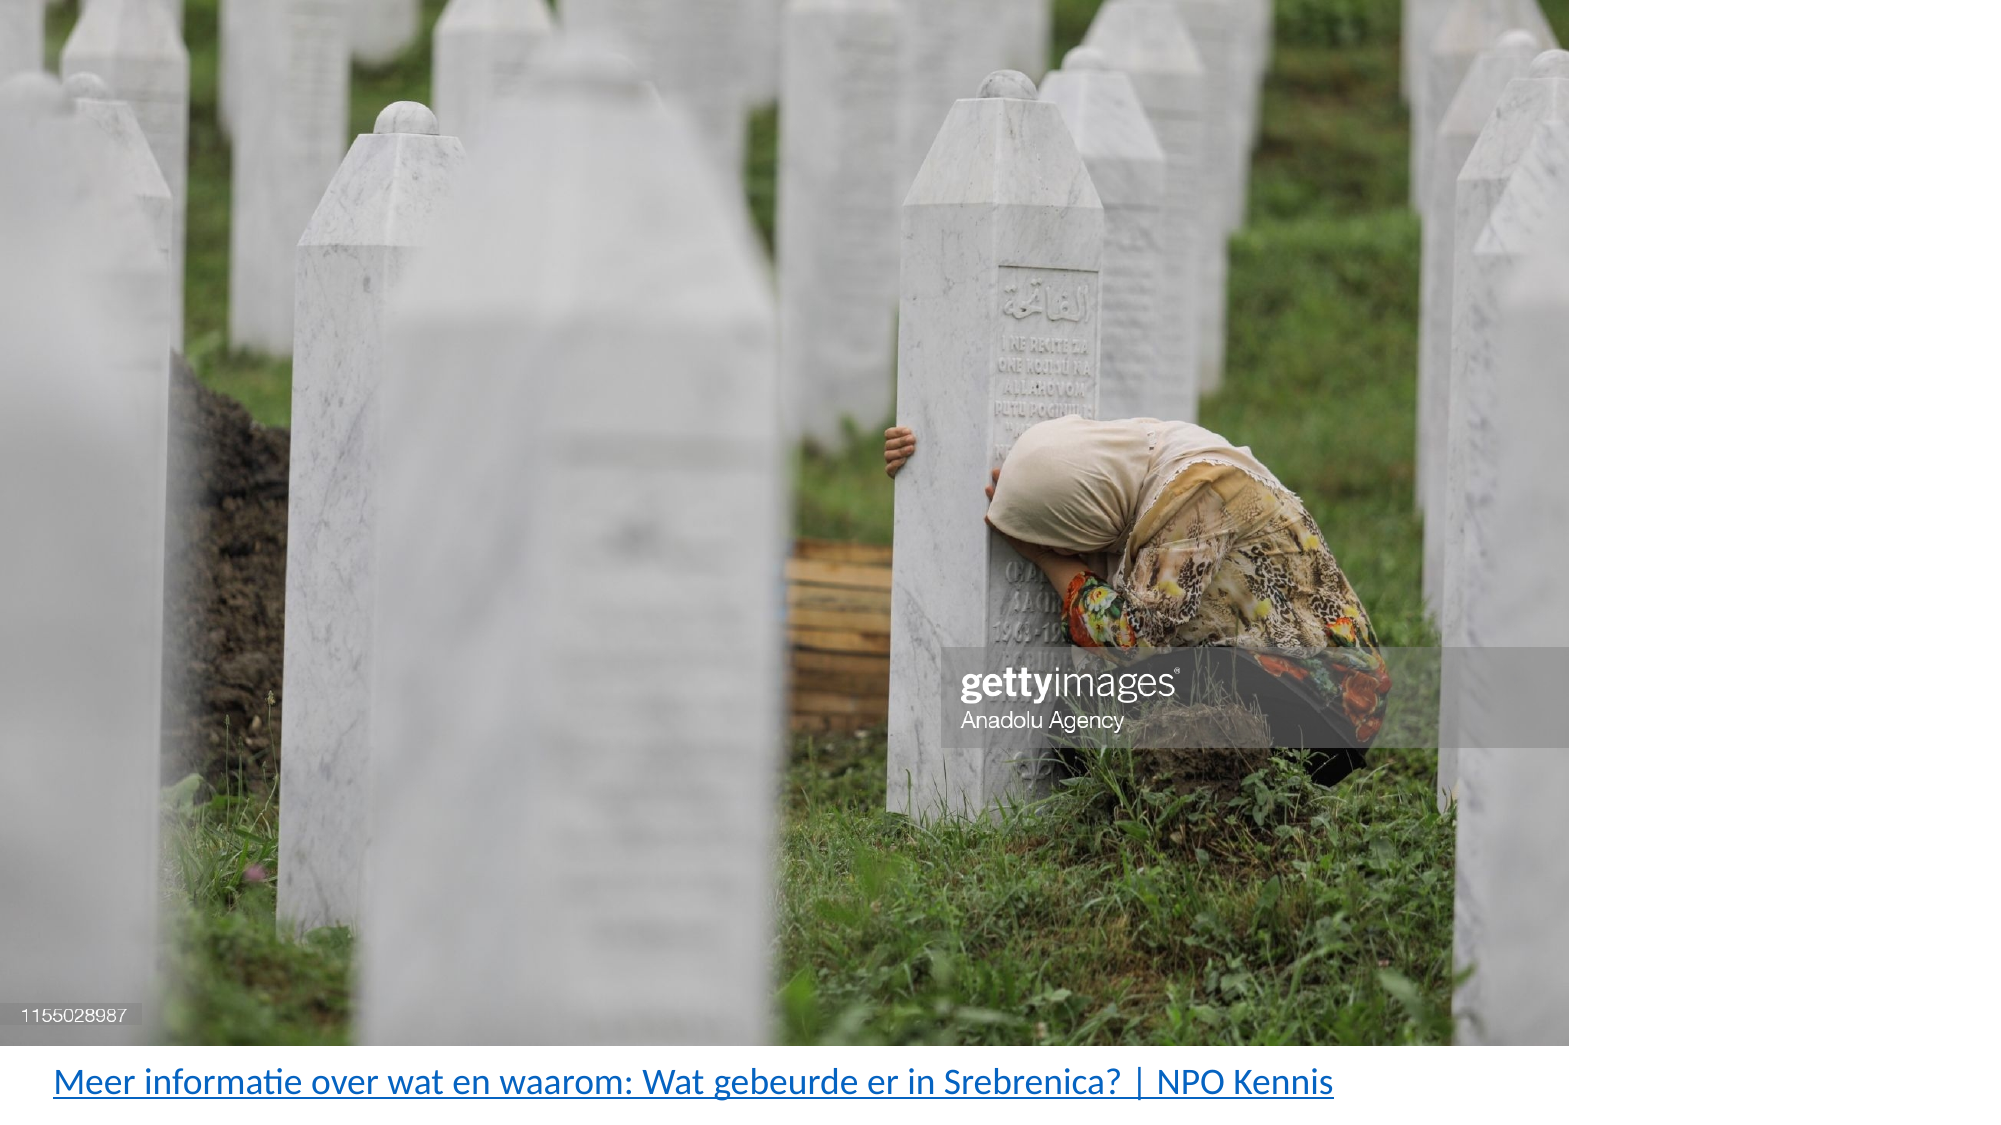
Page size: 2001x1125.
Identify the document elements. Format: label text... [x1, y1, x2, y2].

picture [0, 0, 1569, 1046]
text_box Meer informatie over wat en waarom: Wat gebeurde er in Srebrenica? | NPO Kennis [38, 1049, 1350, 1110]
